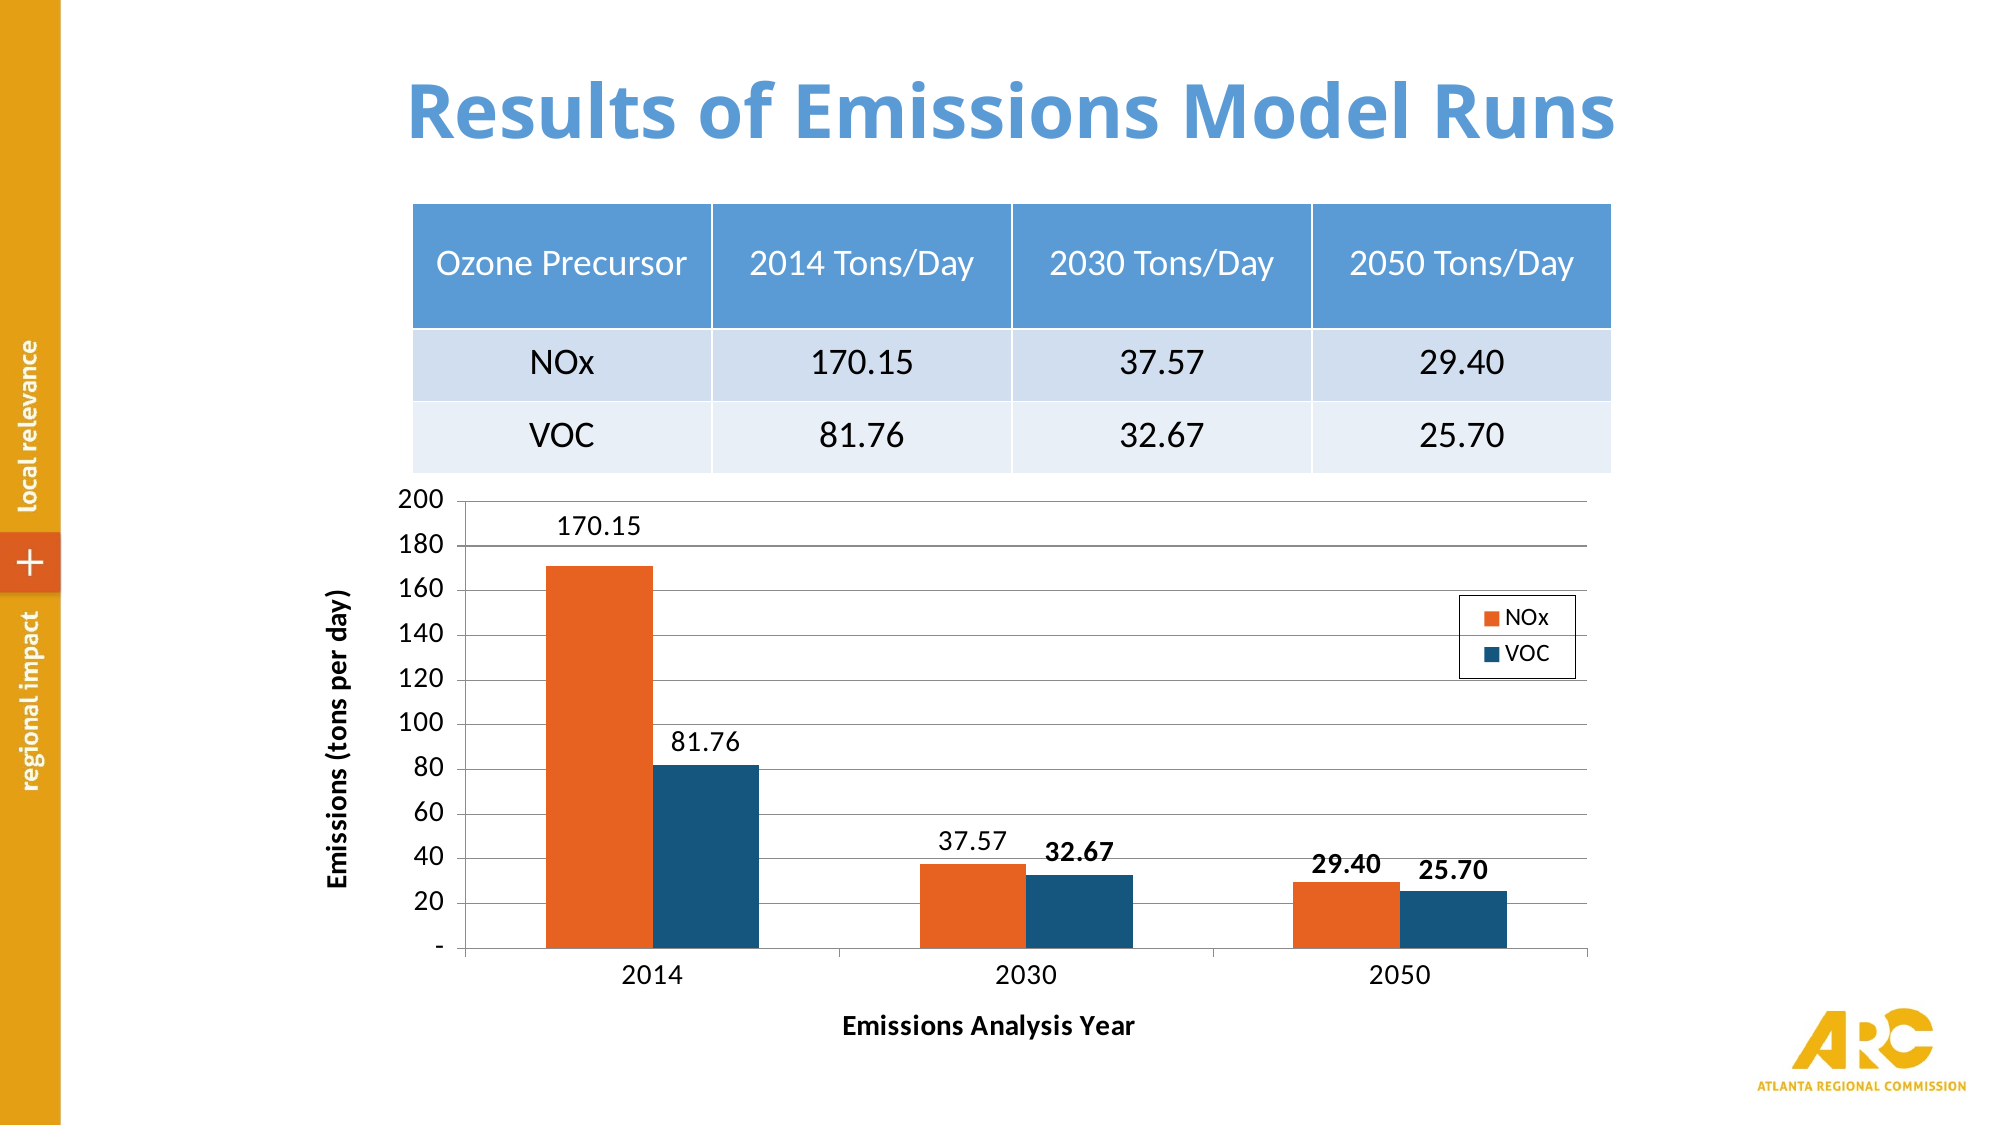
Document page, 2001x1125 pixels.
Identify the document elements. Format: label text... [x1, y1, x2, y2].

picture [0, 0, 62, 1125]
table_header 2050 Tons/Day [1313, 204, 1611, 328]
picture [1749, 1000, 1975, 1104]
table_cell NOx [413, 330, 711, 401]
table_cell 170.15 [713, 330, 1011, 401]
table_cell VOC [413, 402, 711, 473]
chart [289, 474, 1711, 1077]
table_cell 25.70 [1313, 402, 1611, 473]
table_cell 81.76 [713, 402, 1011, 473]
table_cell 32.67 [1013, 402, 1311, 473]
table_header 2030 Tons/Day [1013, 204, 1311, 328]
table_cell 29.40 [1313, 330, 1611, 401]
table_cell 37.57 [1013, 330, 1311, 401]
table_header Ozone Precursor [413, 204, 711, 328]
table_header 2014 Tons/Day [713, 204, 1011, 328]
text_box Results of Emissions Model Runs [336, 15, 1687, 203]
